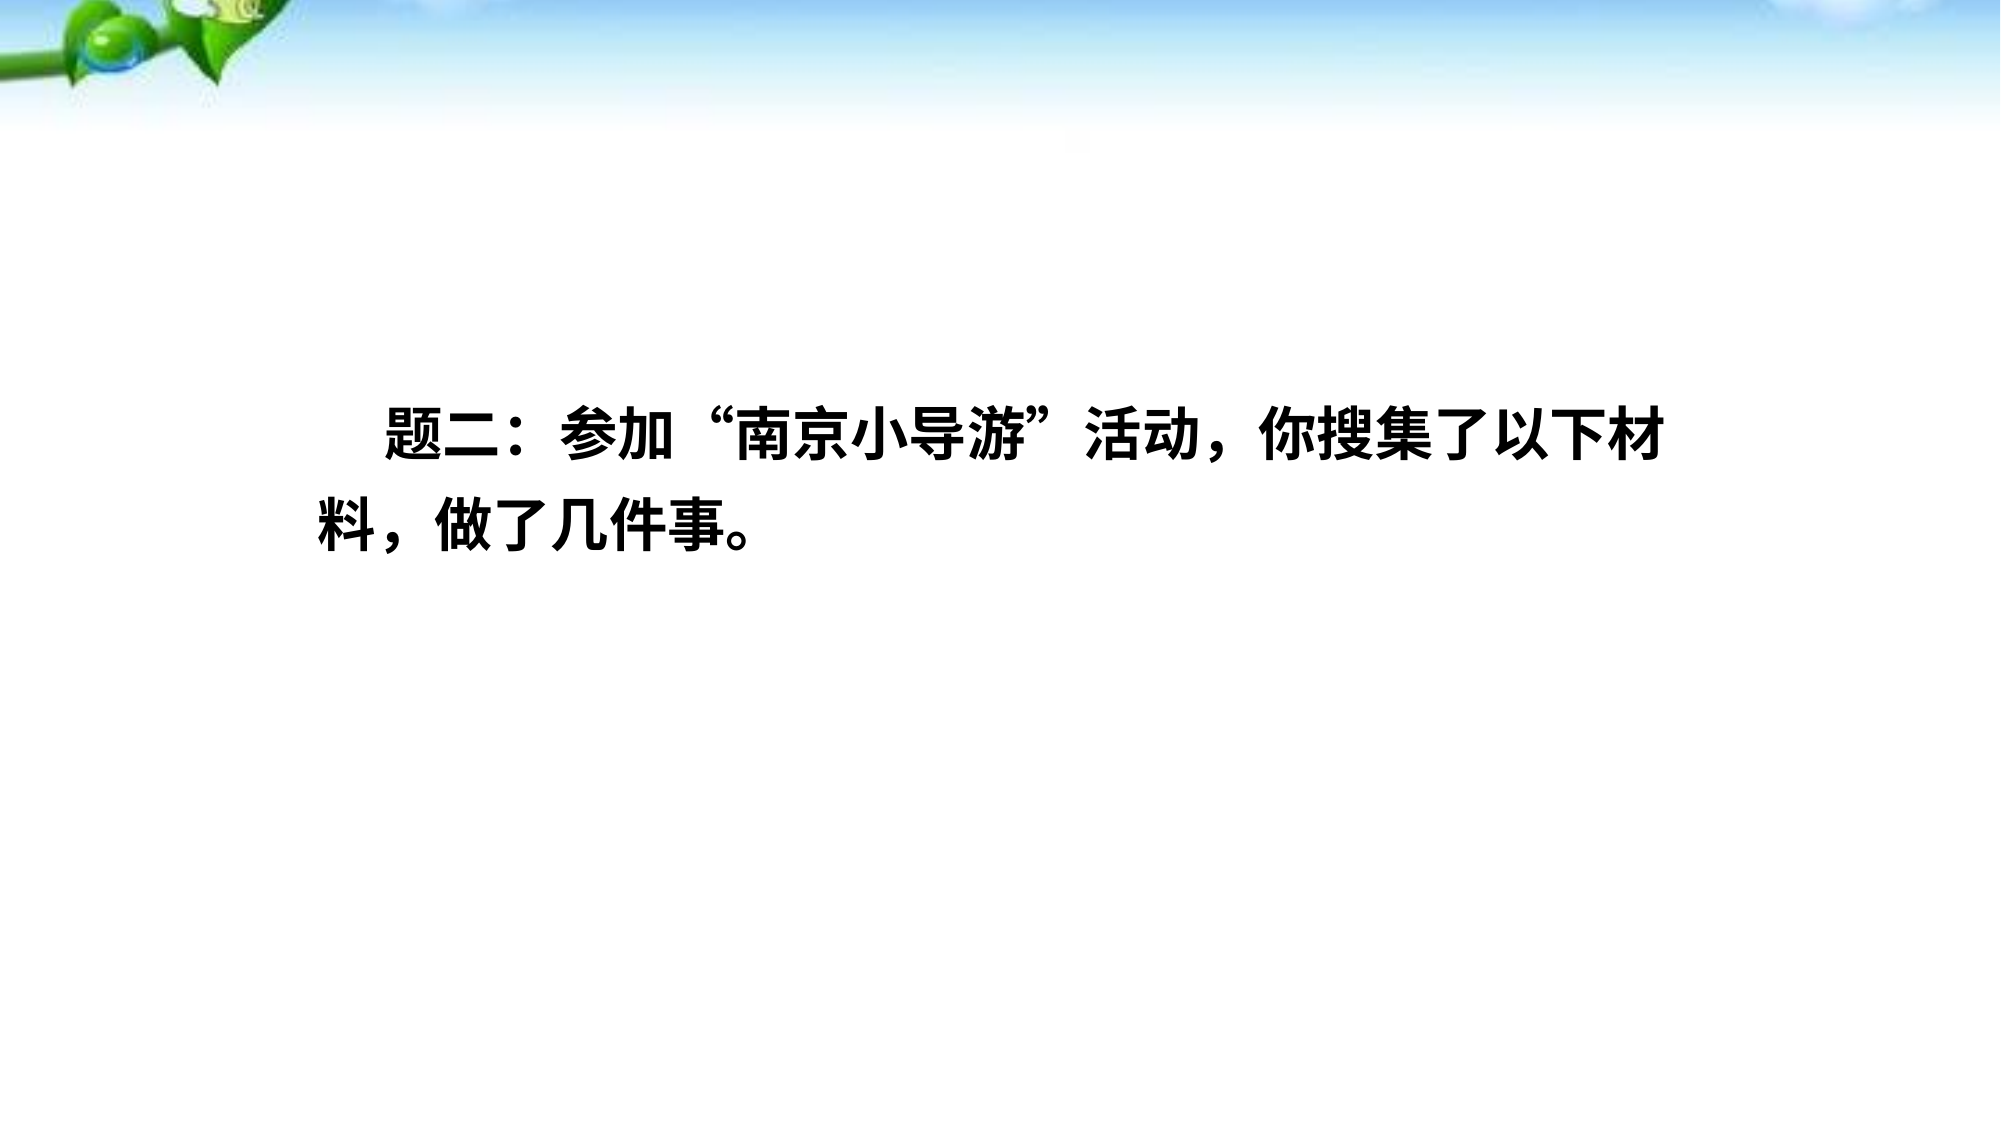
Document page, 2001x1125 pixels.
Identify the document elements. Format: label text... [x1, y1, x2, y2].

picture [0, 0, 2001, 1125]
text_box 题二：参加“南京小导游”活动，你搜集了以下材料，做了几件事。 [303, 369, 1686, 566]
